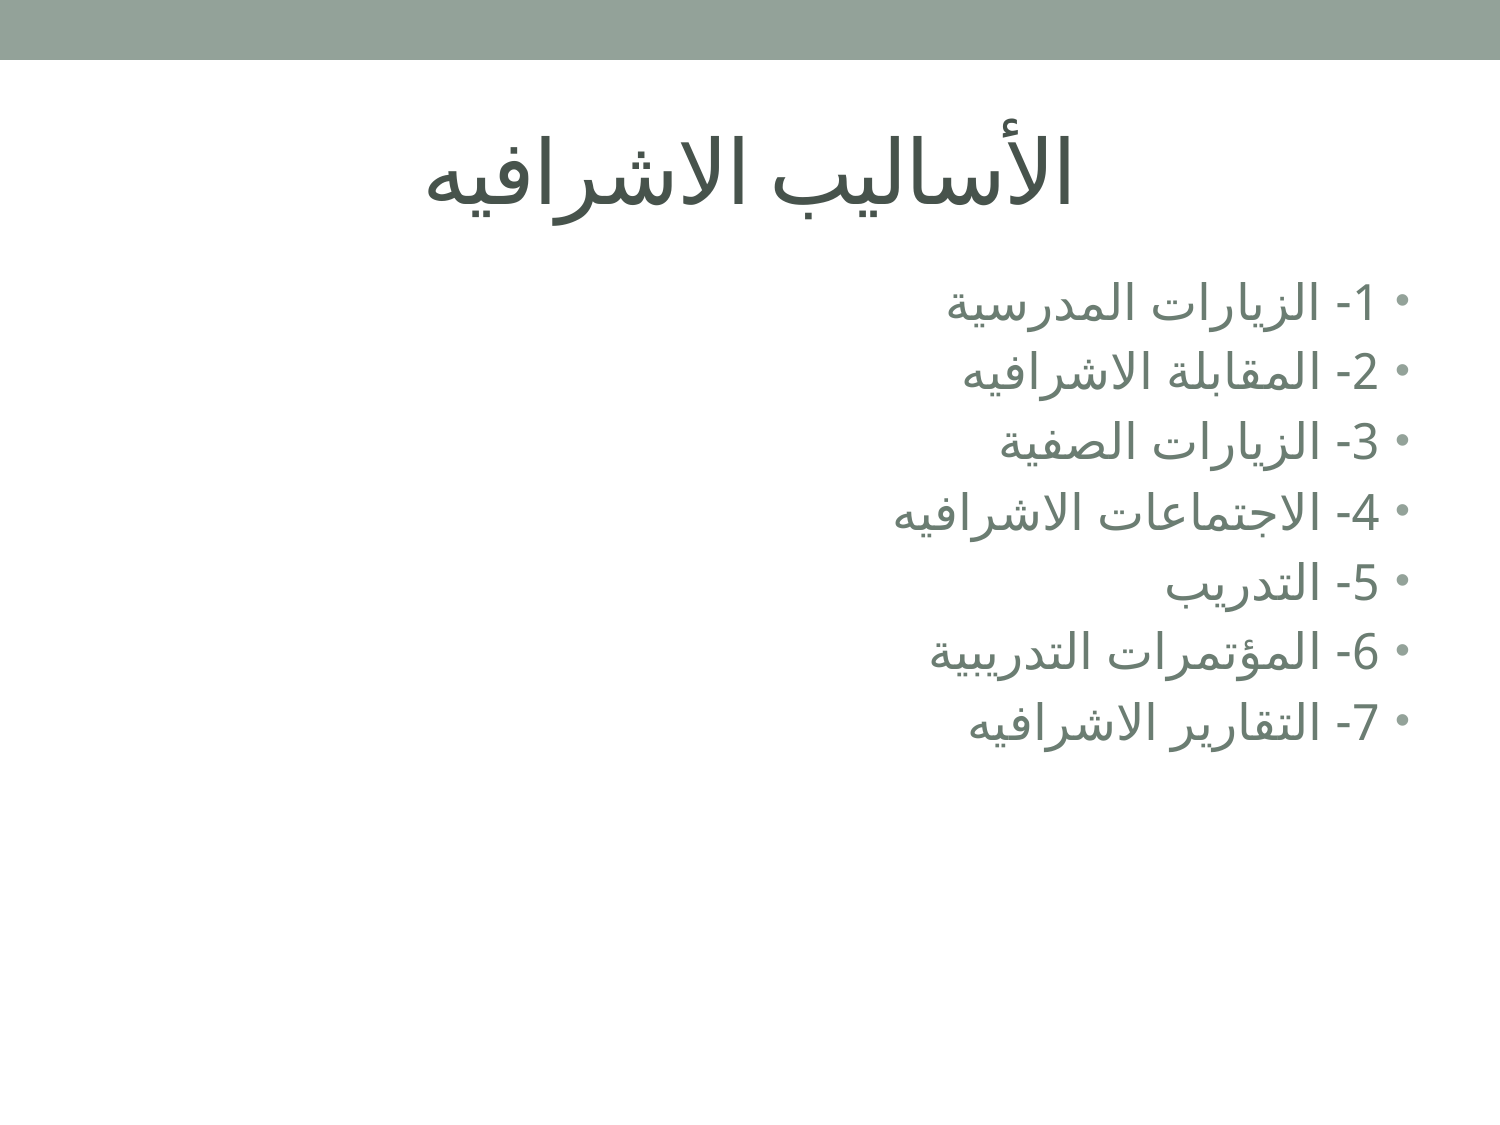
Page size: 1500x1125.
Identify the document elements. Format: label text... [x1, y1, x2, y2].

title الأساليب الاشرافيه [75, 87, 1425, 250]
list 1- الزيارات المدرسية 2- المقابلة الاشرافيه 3- الزيارات الصفية 4- الاجتماعات الاشرافيه 5- التدريب 6- المؤتمرات التدريبية 7- التقارير الاشرافيه [75, 262, 1425, 1063]
